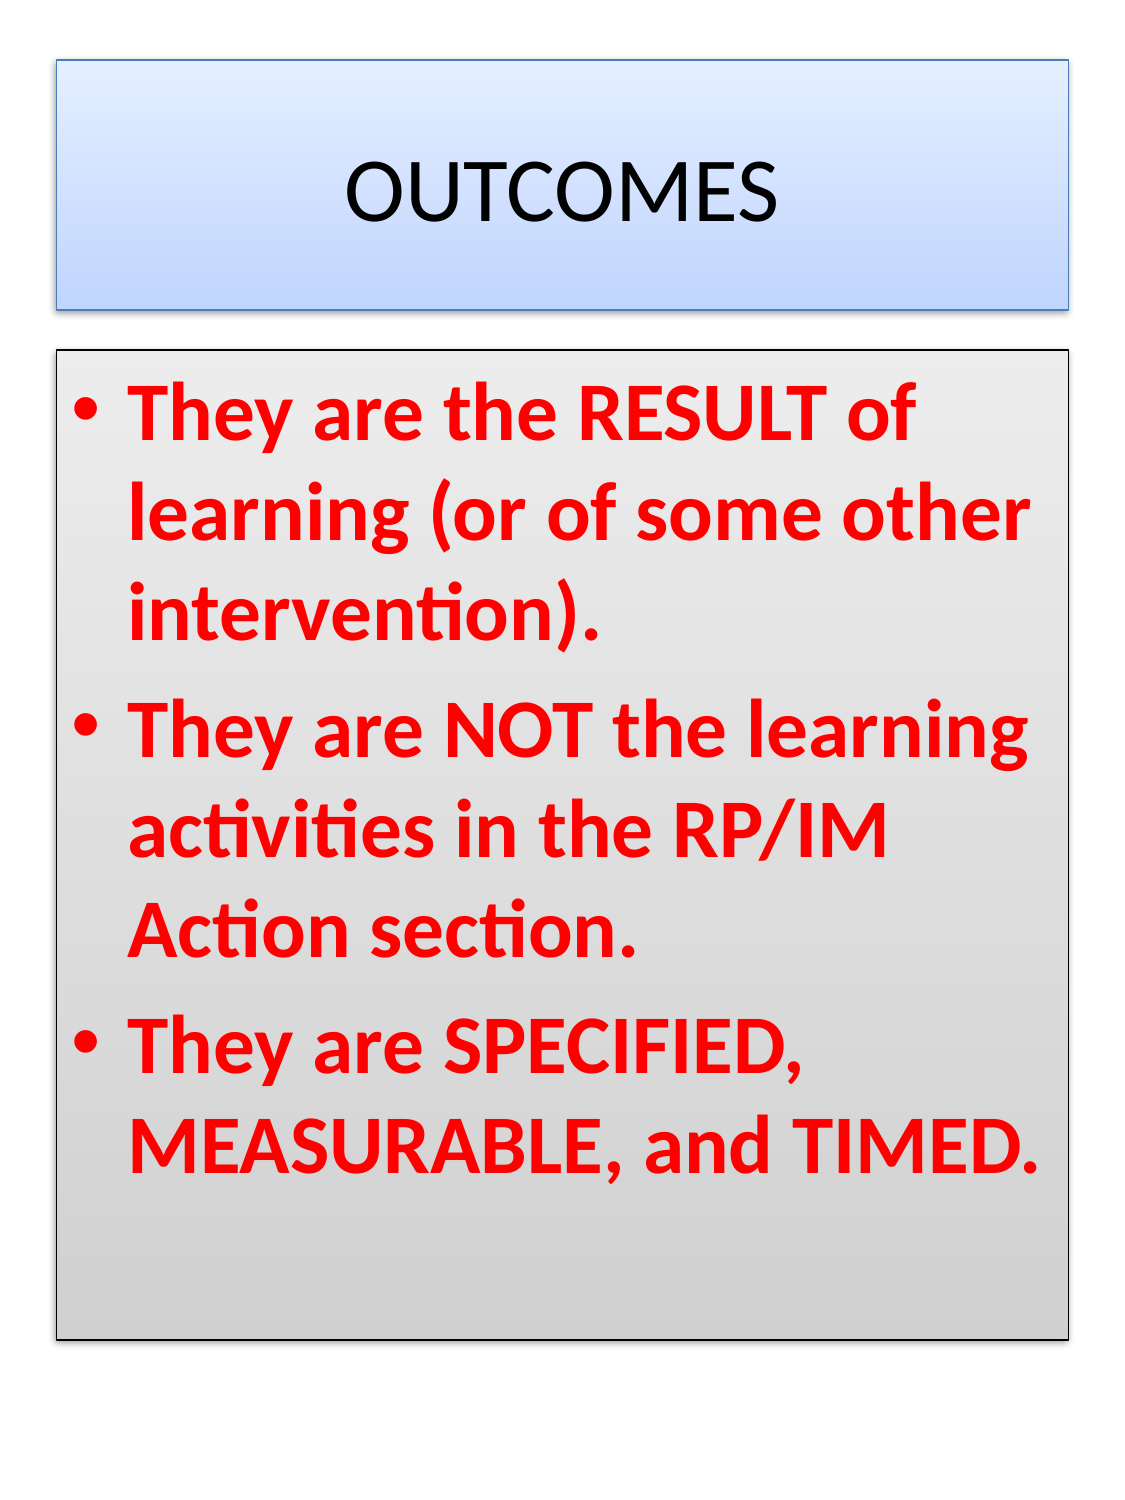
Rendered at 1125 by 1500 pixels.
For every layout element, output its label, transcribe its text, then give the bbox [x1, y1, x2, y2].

title OUTCOMES [56, 59, 1069, 311]
list They are the RESULT of learning (or of some other intervention). They are NOT the learning activities in the RP/IM Action section. They are SPECIFIED, MEASURABLE, and TIMED. [56, 349, 1069, 1341]
